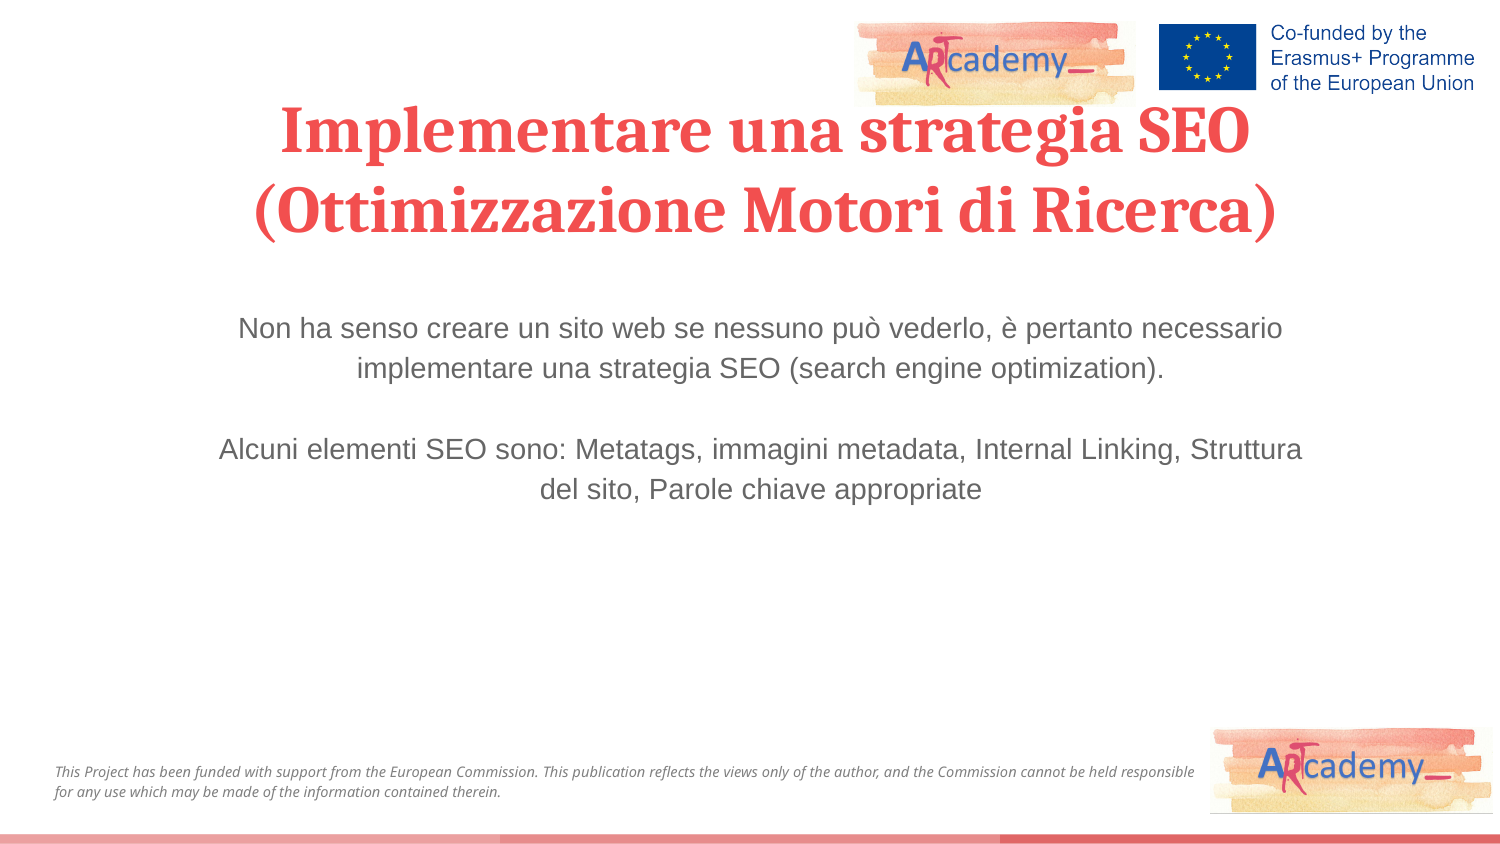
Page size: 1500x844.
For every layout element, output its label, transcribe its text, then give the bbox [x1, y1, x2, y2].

list Non ha senso creare un sito web se nessuno può vederlo, è pertanto necessario implementare una strategia SEO (search engine optimization). Alcuni elementi SEO sono: Metatags, immagini metadata, Internal Linking, Struttura del sito, Parole chiave appropriate [164, 289, 1336, 666]
picture [1158, 24, 1474, 94]
text_box This Project has been funded with support from the European Commission. This publication reflects the views only of the author, and the Commission cannot be held responsible for any use which may be made of the information contained therein. [39, 754, 1205, 799]
picture [1210, 709, 1493, 844]
title Implementare una strategia SEO (Ottimizzazione Motori di Ricerca) [180, 53, 1352, 261]
picture [854, 2, 1137, 138]
